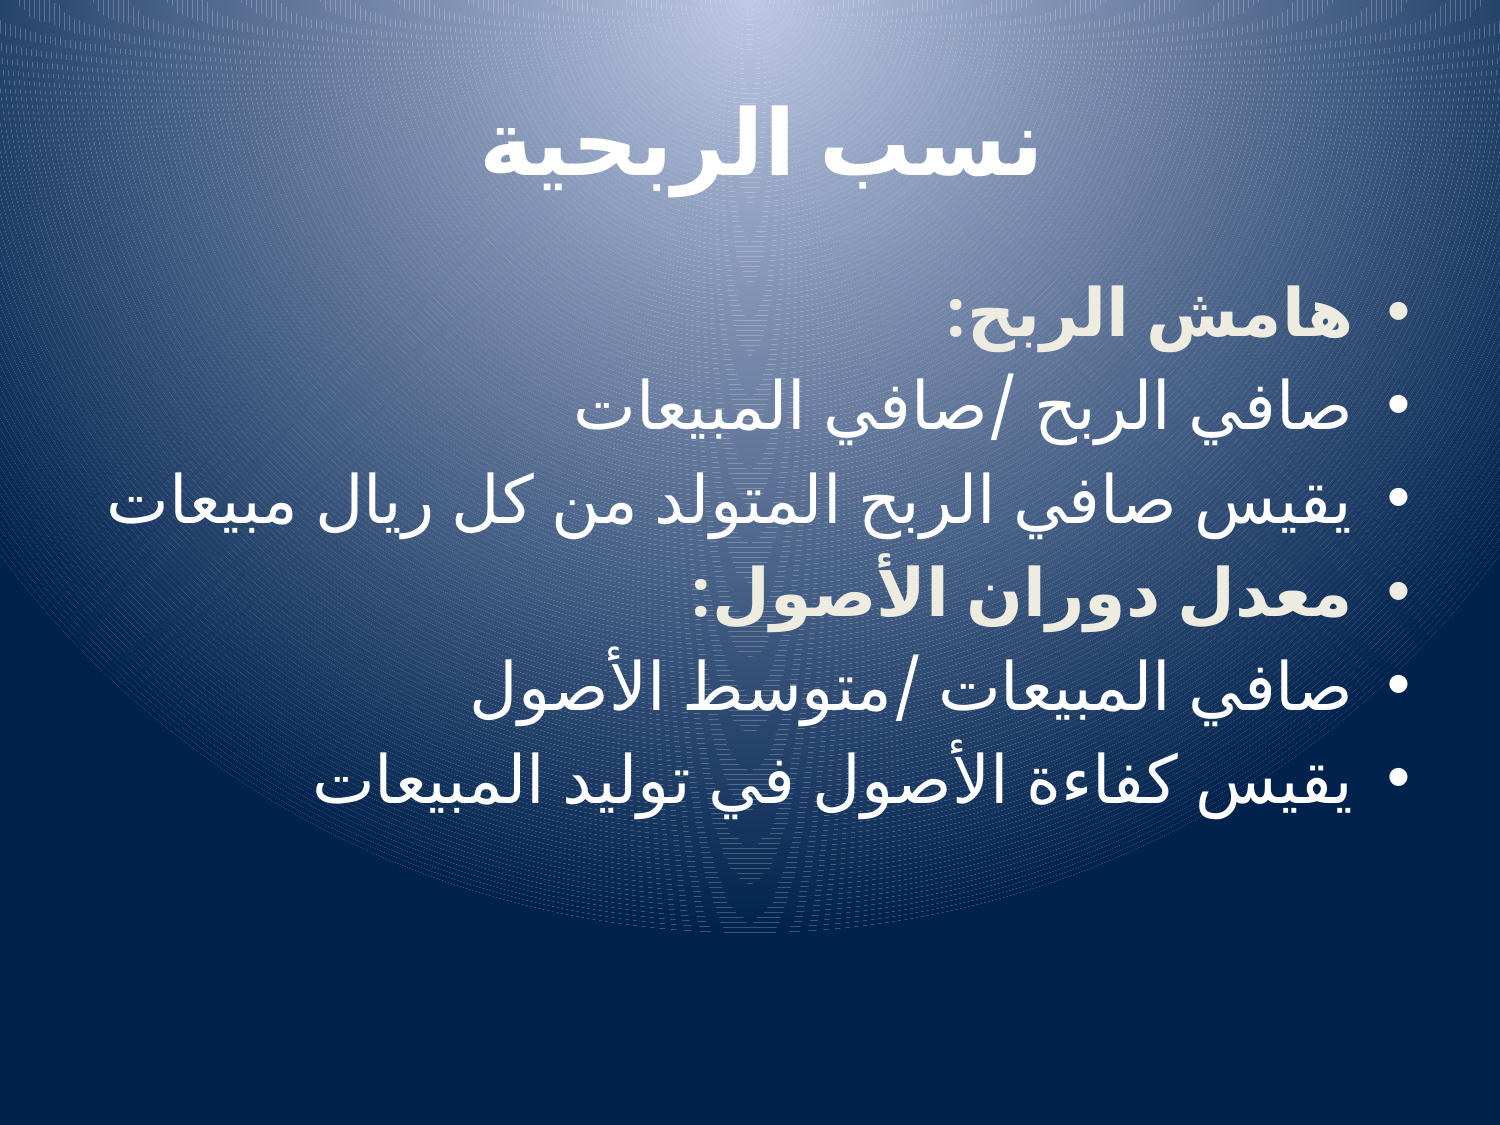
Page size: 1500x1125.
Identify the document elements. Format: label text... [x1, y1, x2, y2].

title نسب الربحية [75, 45, 1425, 233]
list هامش الربح: صافي الربح /صافي المبيعات يقيس صافي الربح المتولد من كل ريال مبيعات معدل دوران الأصول: صافي المبيعات /متوسط الأصول يقيس كفاءة الأصول في توليد المبيعات [75, 262, 1425, 1005]
